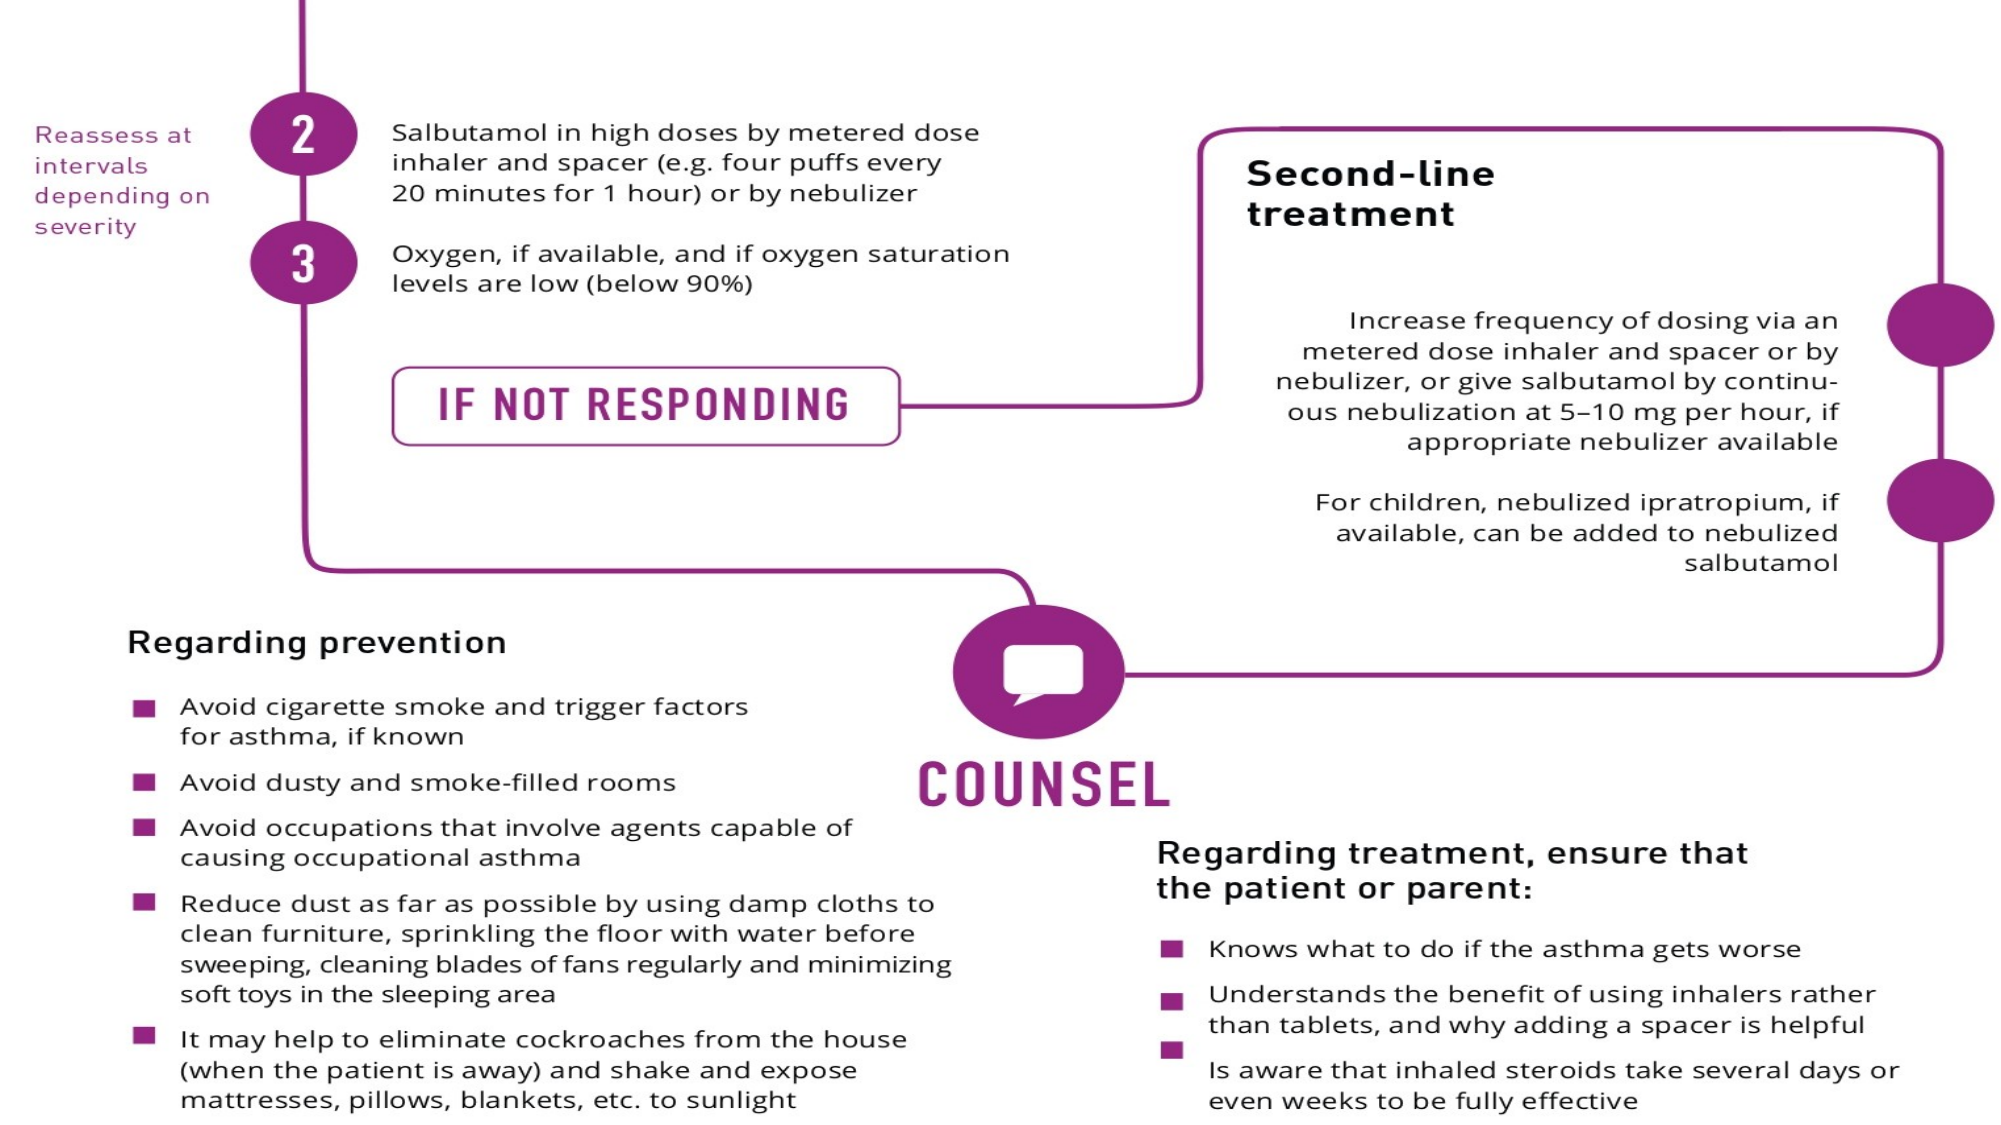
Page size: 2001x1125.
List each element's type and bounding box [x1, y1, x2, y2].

list [0, 0, 2000, 1125]
